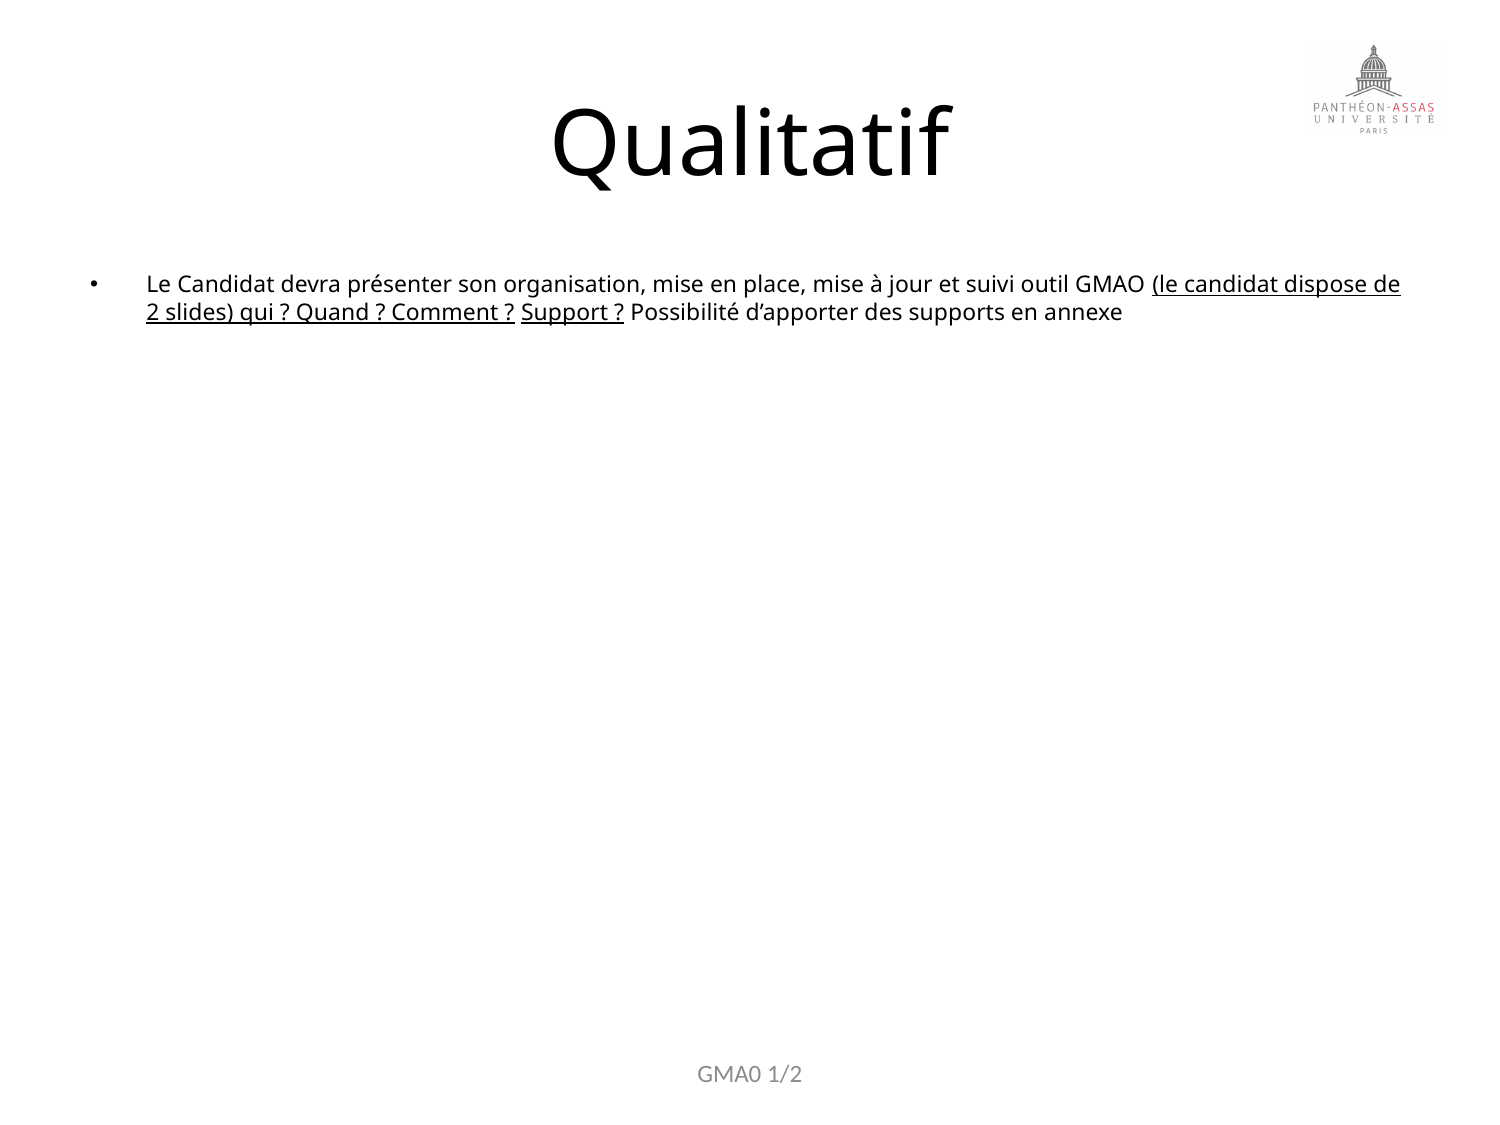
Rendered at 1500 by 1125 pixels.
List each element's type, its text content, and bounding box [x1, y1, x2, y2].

picture [1304, 44, 1443, 134]
title Qualitatif [75, 45, 1425, 233]
list Le Candidat devra présenter son organisation, mise en place, mise à jour et suivi outil GMAO (le candidat dispose de 2 slides) qui ? Quand ? Comment ? Support ? Possibilité d’apporter des supports en annexe [75, 262, 1425, 1005]
footer GMA0 1/2 [512, 1042, 988, 1103]
